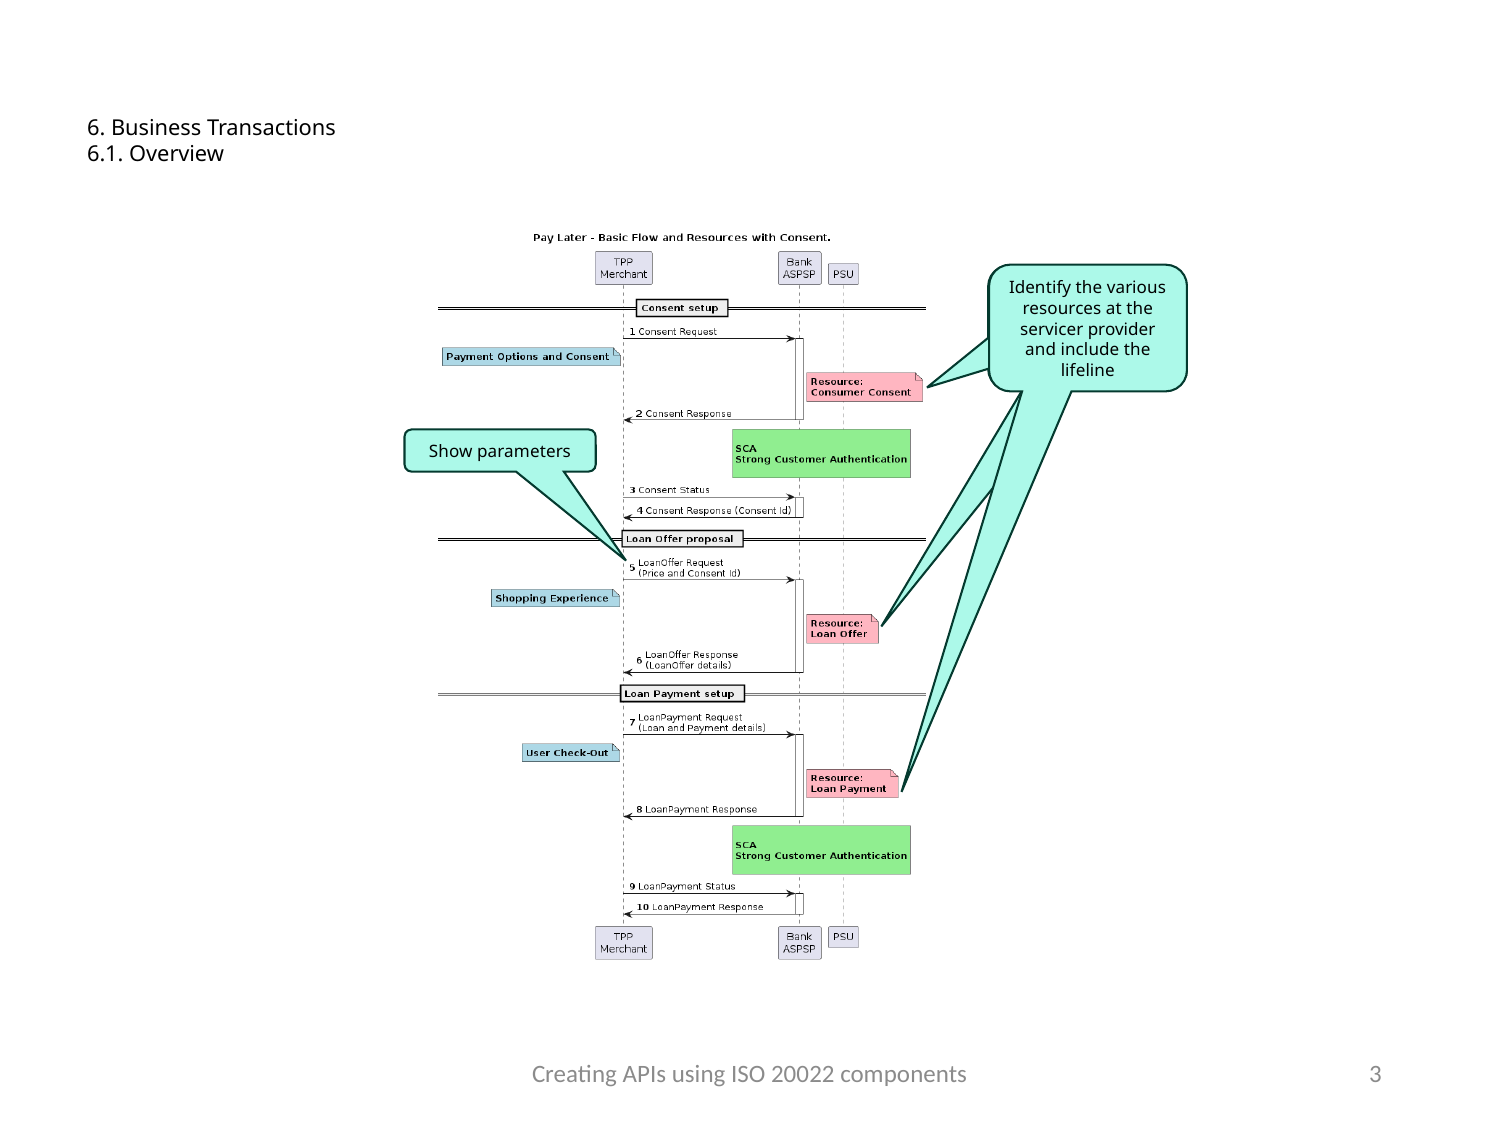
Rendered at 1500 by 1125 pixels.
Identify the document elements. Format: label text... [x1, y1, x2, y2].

slide_number 3 [1059, 1042, 1397, 1103]
text_box [78, 198, 1500, 244]
footer Creating APIs using ISO 20022 components [496, 1042, 1004, 1103]
text_box 6. Business Transactions 6.1. Overview [75, 107, 348, 205]
text_box Identify the various resources at the servicer provider and include the lifeline [930, 264, 1187, 725]
text_box [930, 280, 989, 387]
text_box Show parameters [404, 429, 438, 472]
text_box [930, 392, 1021, 567]
picture [438, 221, 930, 962]
